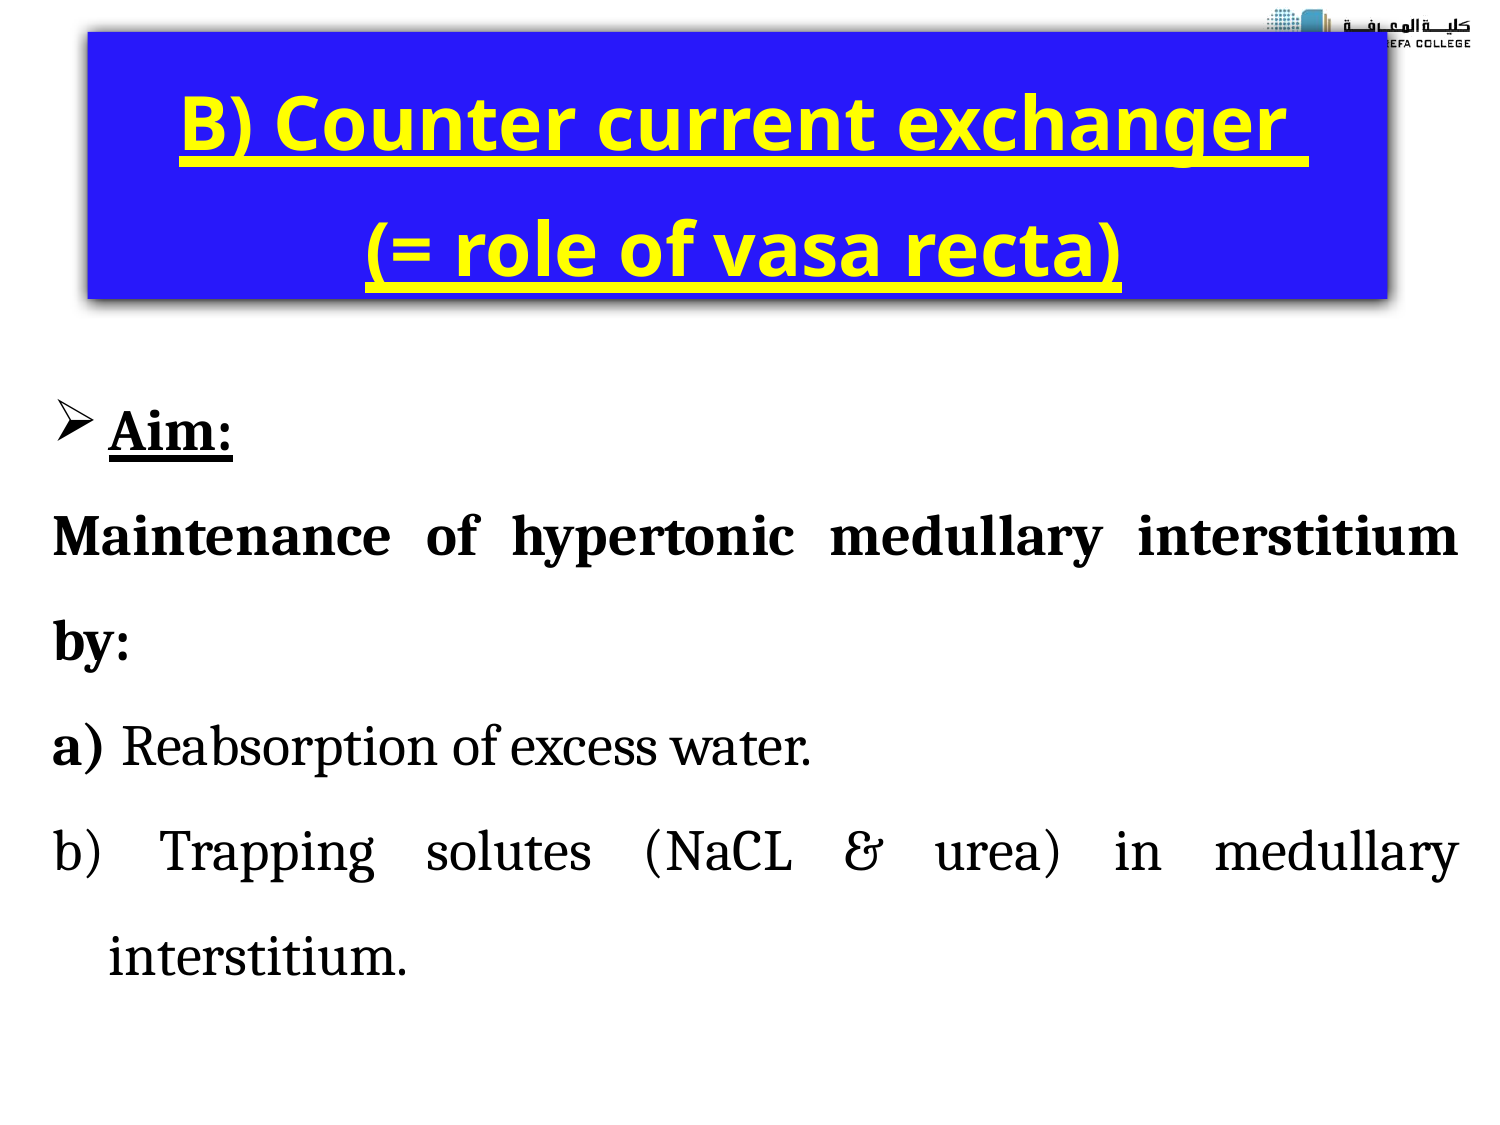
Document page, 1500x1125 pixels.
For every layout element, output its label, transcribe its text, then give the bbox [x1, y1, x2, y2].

list Aim: Maintenance of hypertonic medullary interstitium by: Reabsorption of excess water. Trapping solutes (NaCL & urea) in medullary interstitium. [37, 350, 1475, 1125]
picture [1262, 0, 1475, 65]
title B) Counter current exchanger (= role of vasa recta) [87, 31, 1388, 299]
